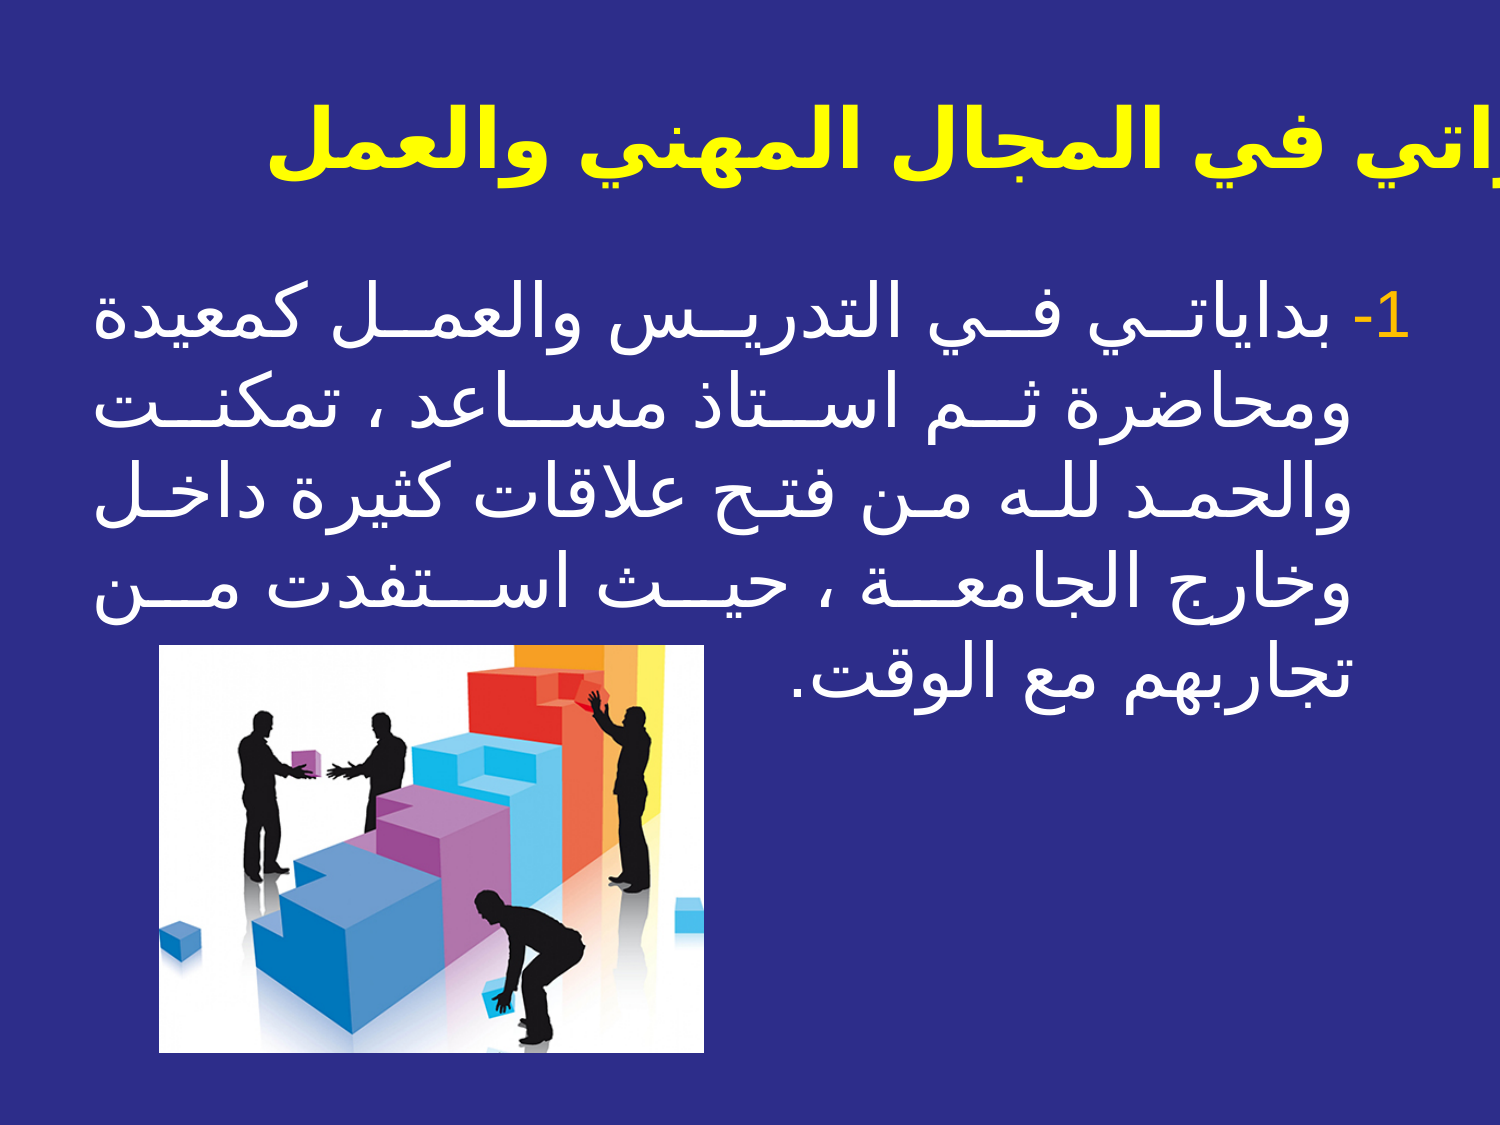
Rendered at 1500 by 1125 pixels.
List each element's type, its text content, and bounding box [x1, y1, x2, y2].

list 1- بداياتي في التدريس والعمل كمعيدة ومحاضرة ثم استاذ مساعد ، تمكنت والحمد لله من فتح علاقات كثيرة داخل وخارج الجامعة ، حيث استفدت من تجاربهم مع الوقت. [76, 255, 1427, 705]
picture [159, 644, 705, 1053]
text_box خبراتي في المجال المهني والعمل [249, 78, 1500, 193]
